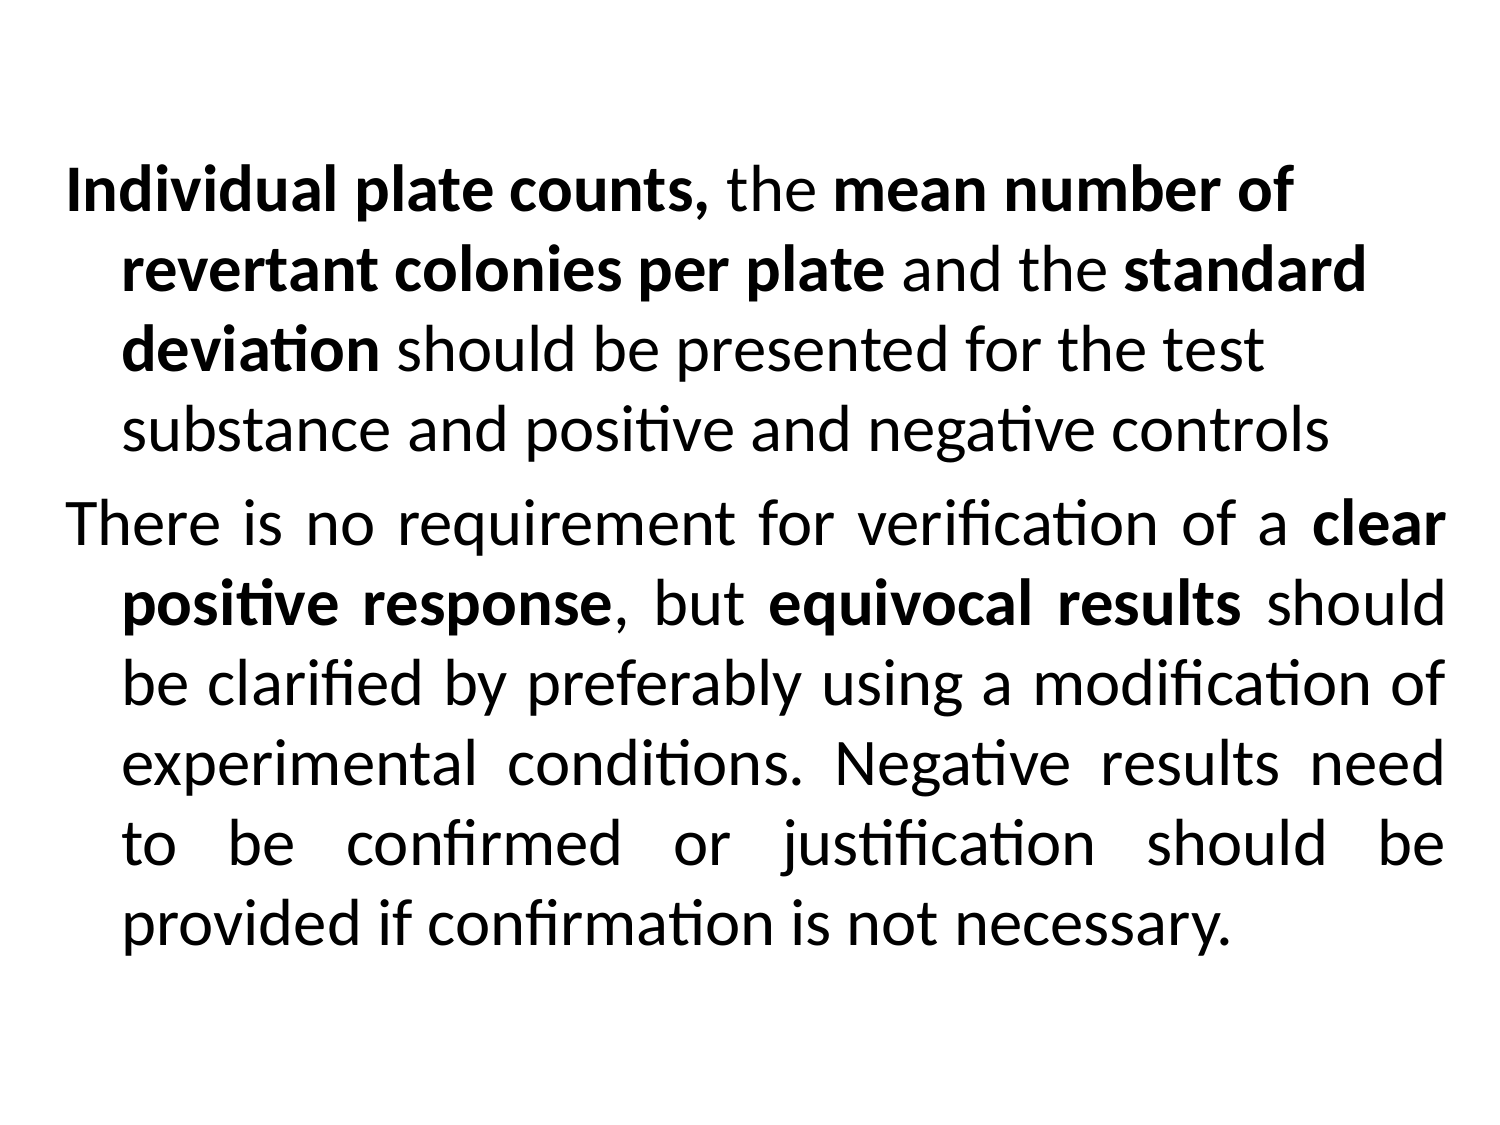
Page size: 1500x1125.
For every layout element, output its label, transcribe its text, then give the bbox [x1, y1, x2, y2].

list Individual plate counts, the mean number of revertant colonies per plate and the standard deviation should be presented for the test substance and positive and negative controls There is no requirement for verification of a clear positive response, but equivocal results should be clarified by preferably using a modification of experimental conditions. Negative results need to be confirmed or justification should be provided if confirmation is not necessary. [50, 137, 1463, 1063]
